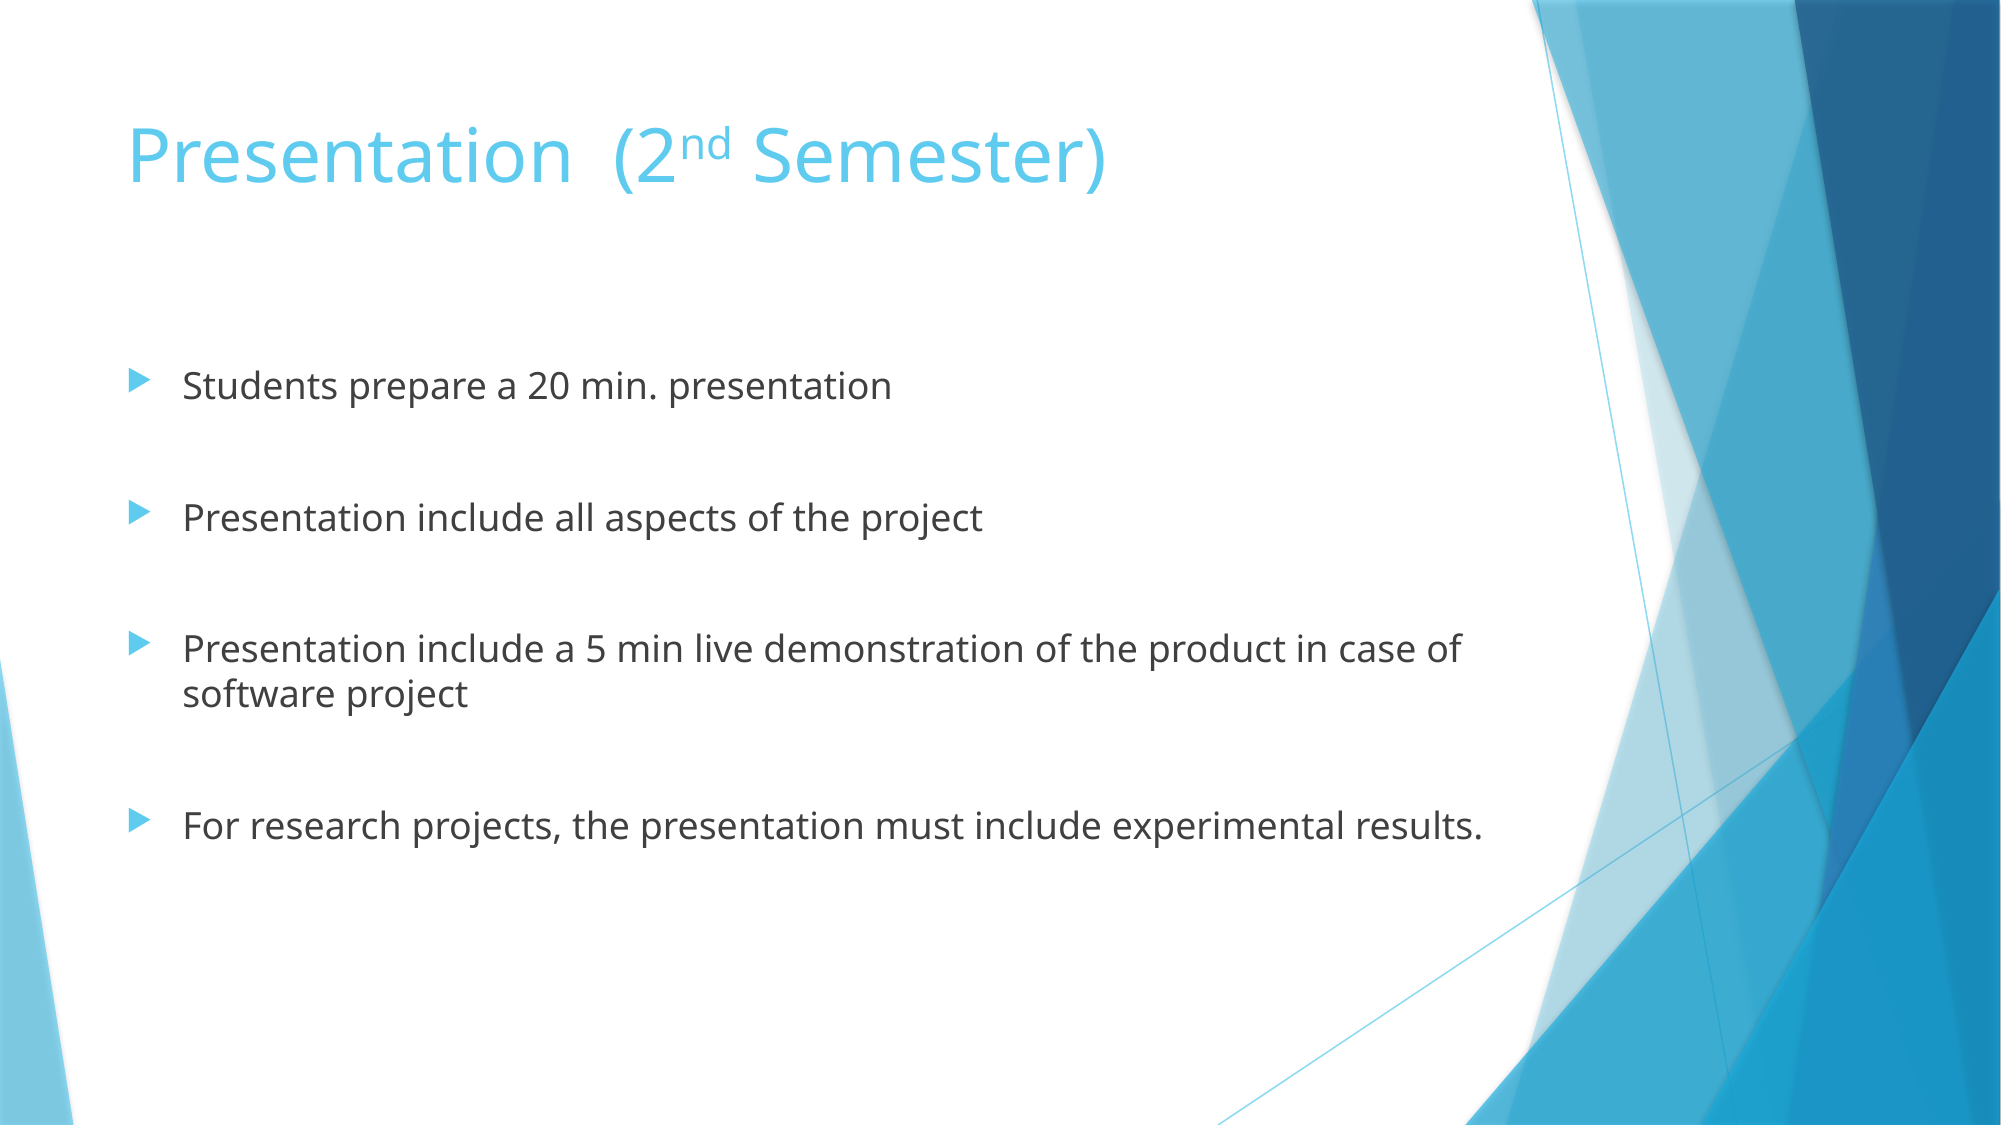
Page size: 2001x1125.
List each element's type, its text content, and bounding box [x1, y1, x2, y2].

title Presentation (2nd Semester) [111, 99, 1522, 317]
list Students prepare a 20 min. presentation Presentation include all aspects of the project Presentation include a 5 min live demonstration of the product in case of software project For research projects, the presentation must include experimental results. [111, 354, 1522, 992]
